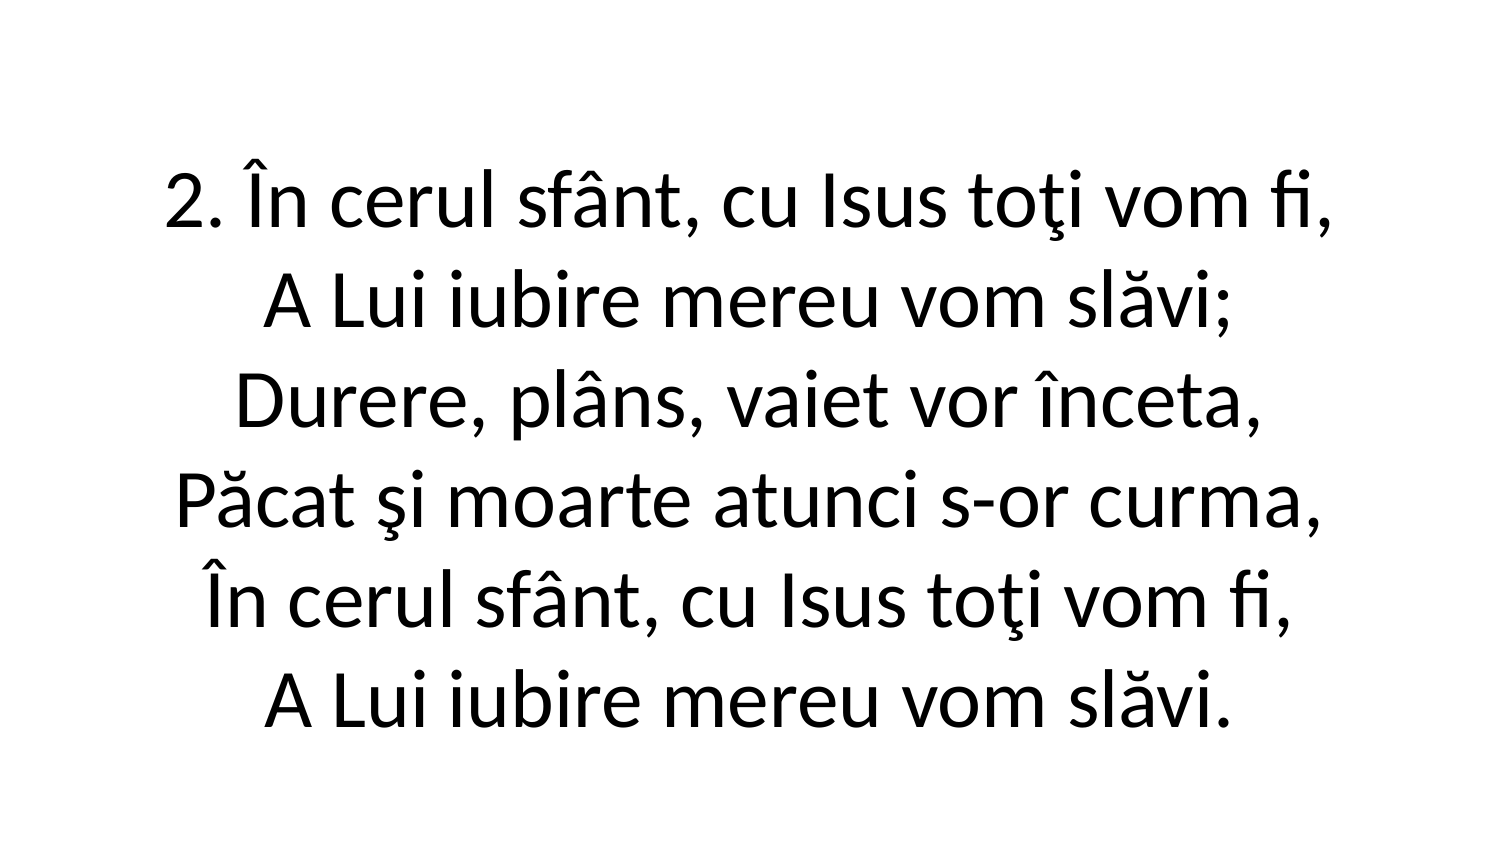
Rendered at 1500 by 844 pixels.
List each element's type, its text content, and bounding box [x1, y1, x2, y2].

text_box 2. În cerul sfânt, cu Isus toţi vom fi, A Lui iubire mereu vom slăvi; Durere, plâns, vaiet vor înceta, Păcat şi moarte atunci s-or curma, În cerul sfânt, cu Isus toţi vom fi, A Lui iubire mereu vom slăvi. [148, 92, 1351, 752]
